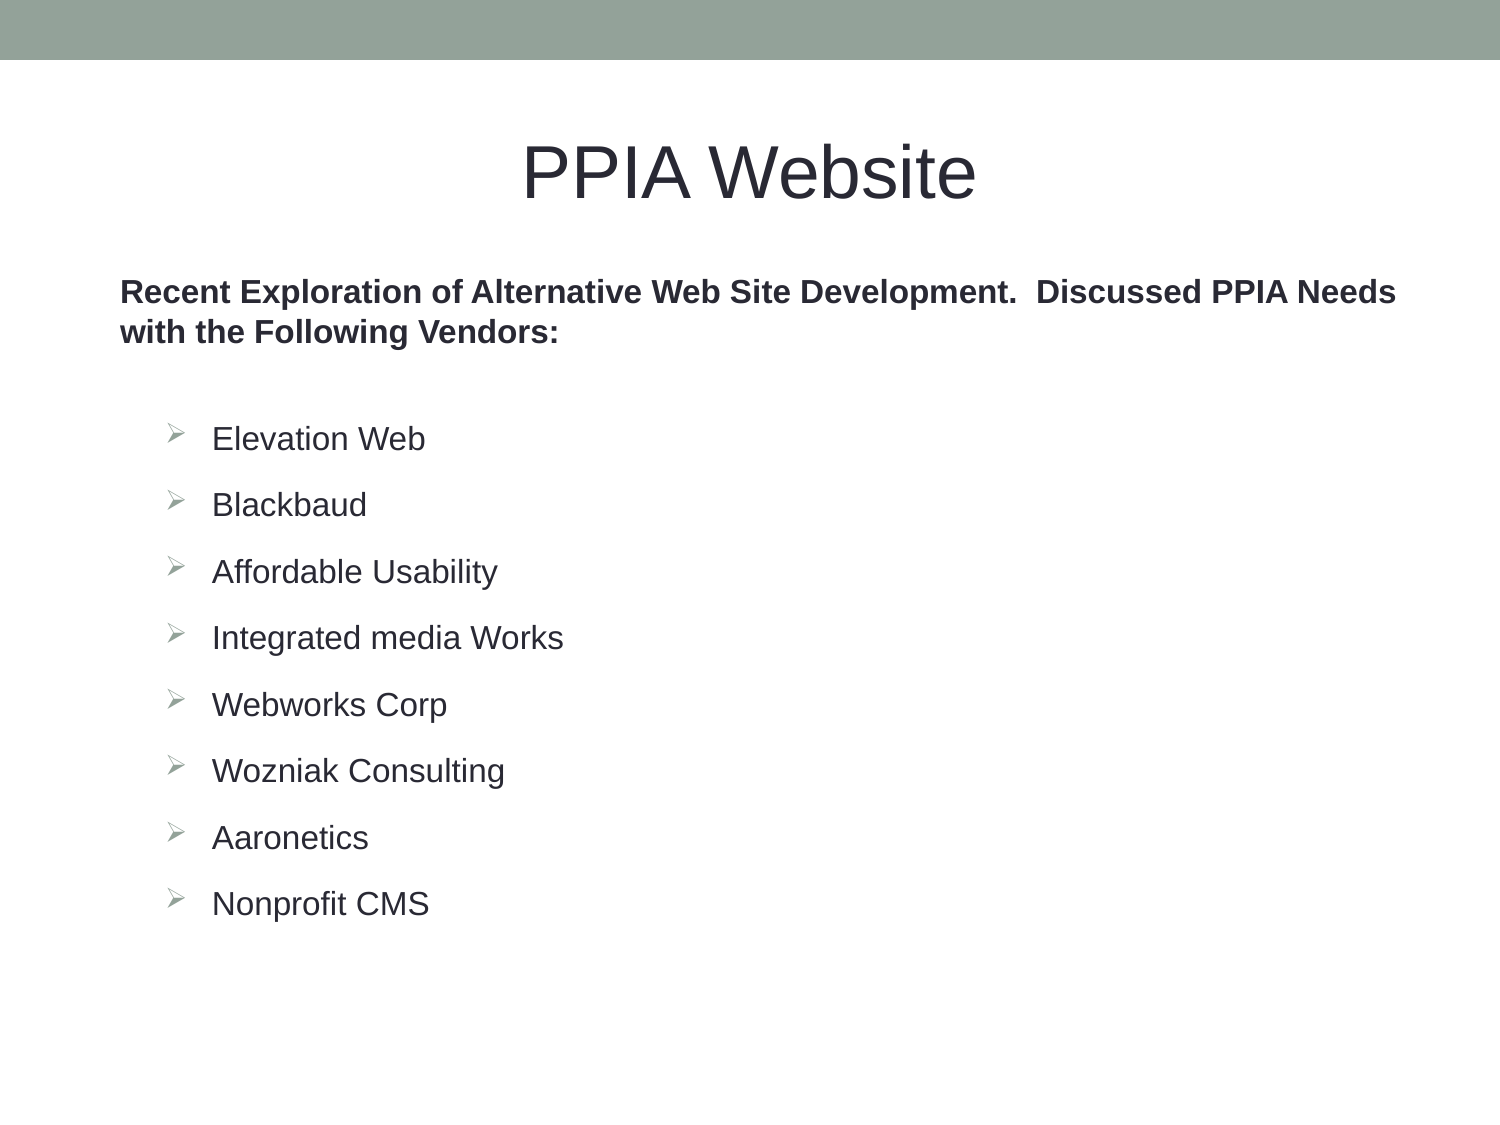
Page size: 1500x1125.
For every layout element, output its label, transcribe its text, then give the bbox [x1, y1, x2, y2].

list Recent Exploration of Alternative Web Site Development. Discussed PPIA Needs with the Following Vendors: Elevation Web Blackbaud Affordable Usability Integrated media Works Webworks Corp Wozniak Consulting Aaronetics Nonprofit CMS [75, 262, 1425, 1000]
title PPIA Website [75, 87, 1425, 250]
